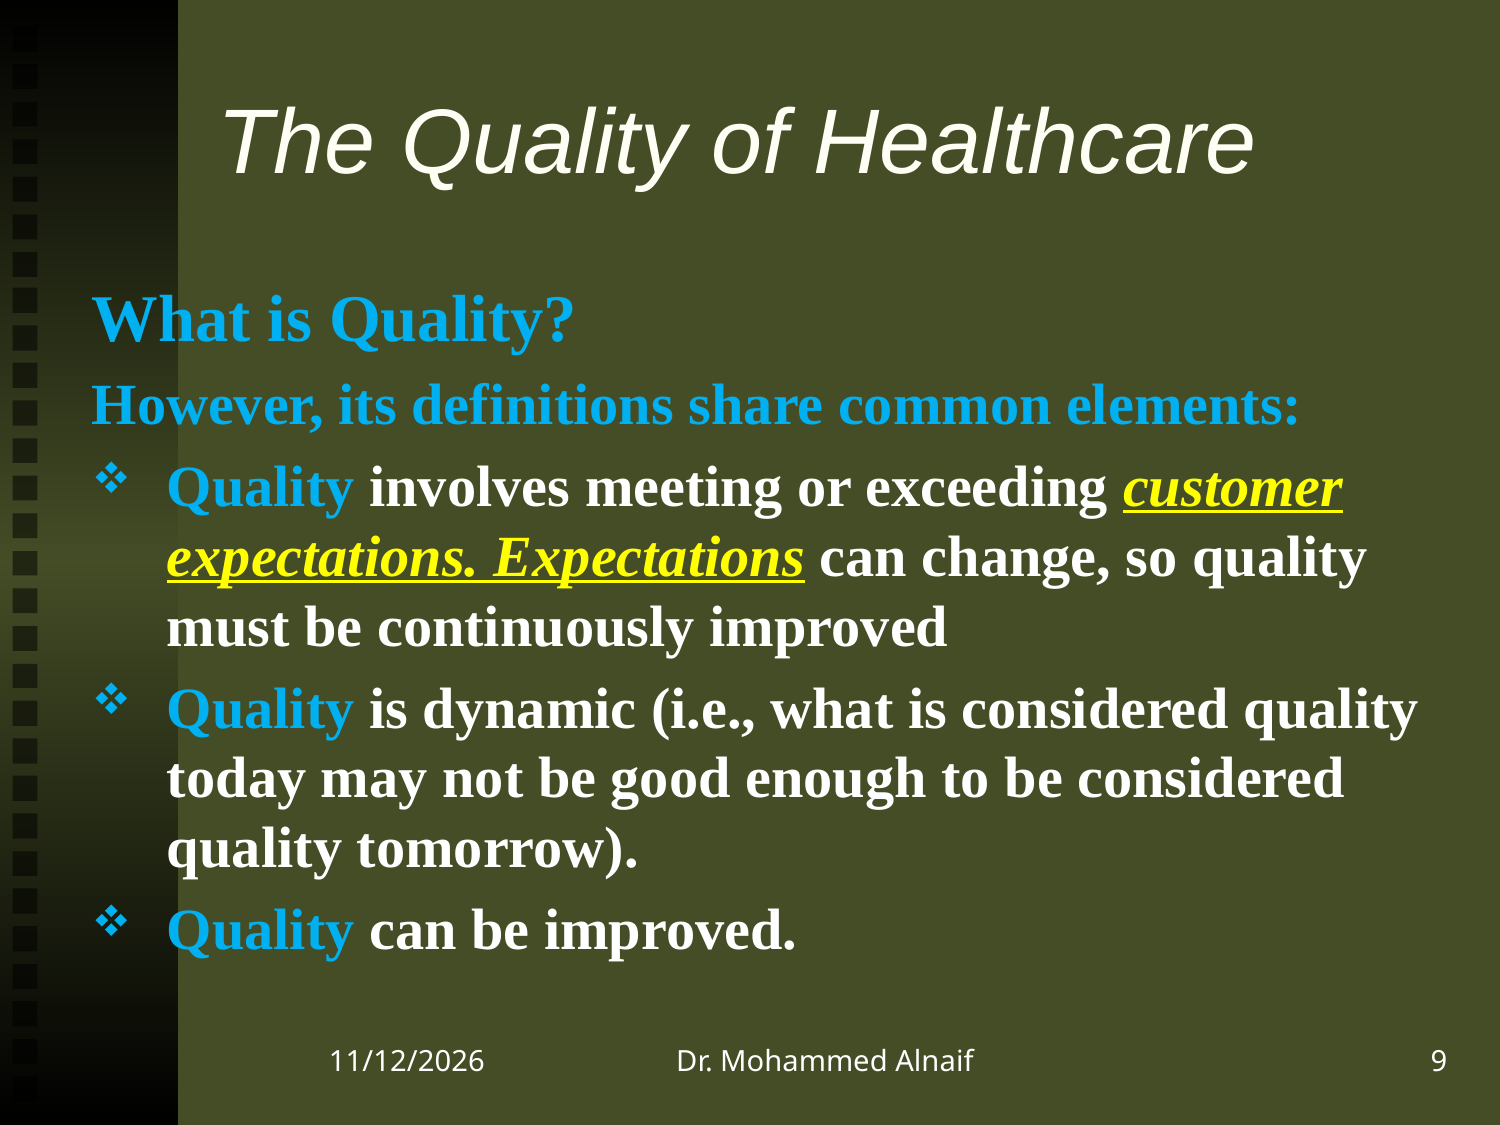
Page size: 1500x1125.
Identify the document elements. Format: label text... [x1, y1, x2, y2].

title The Quality of Healthcare [100, 42, 1376, 231]
subtitle What is Quality? However, its definitions share common elements: Quality involves meeting or exceeding customer expectations. Expectations can change, so quality must be continuously improved Quality is dynamic (i.e., what is considered quality today may not be good enough to be considered quality tomorrow). Quality can be improved. [76, 266, 1448, 977]
footer Dr. Mohammed Alnaif [587, 1024, 1063, 1101]
slide_number 9 [1149, 1024, 1463, 1101]
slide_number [187, 1024, 501, 1101]
